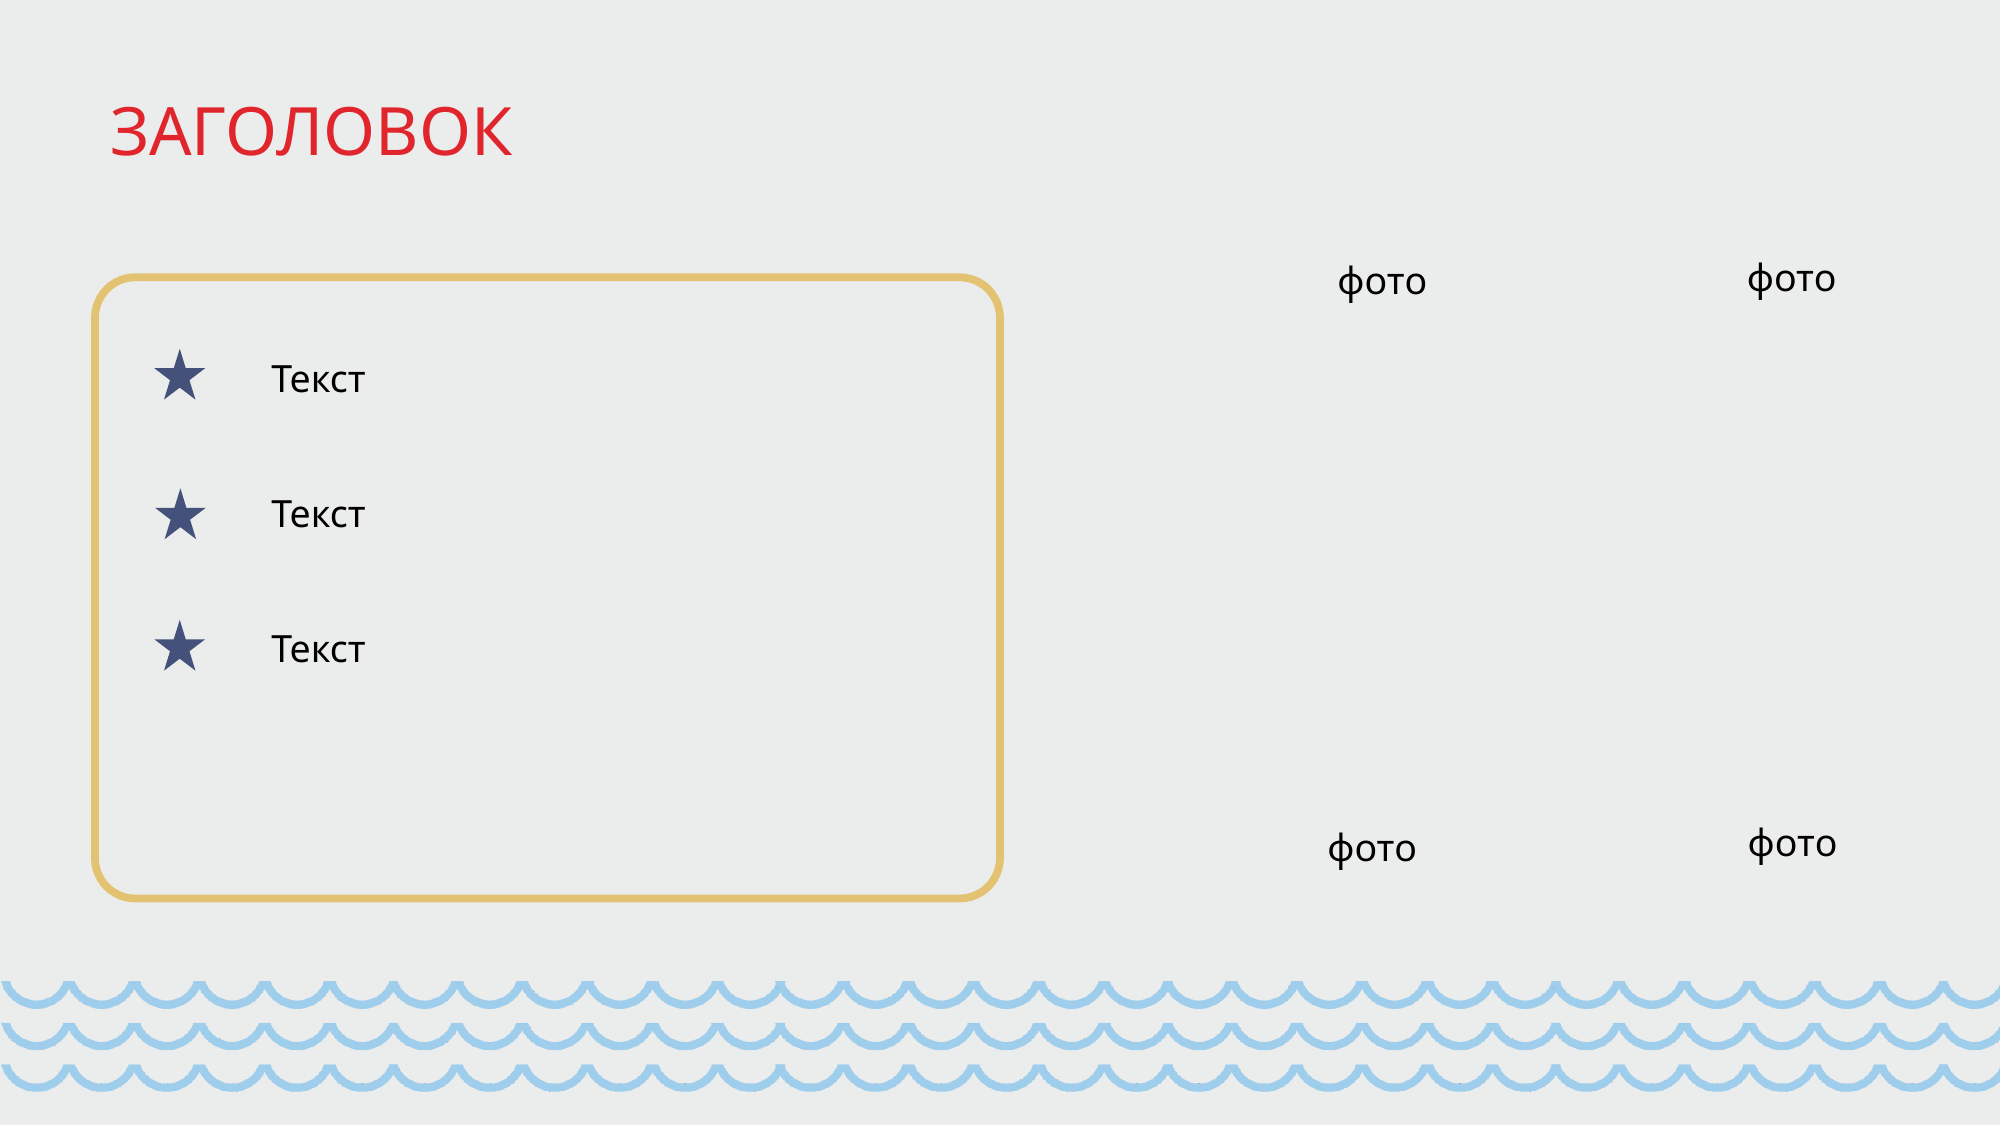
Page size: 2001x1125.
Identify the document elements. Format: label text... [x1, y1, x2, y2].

text_box Текст Текст Текст [256, 347, 992, 677]
text_box [151, 345, 209, 403]
text_box [93, 276, 1002, 900]
title ЗАГОЛОВОК [94, 24, 1172, 243]
picture [0, 0, 2000, 1122]
text_box [151, 484, 209, 542]
text_box [151, 616, 209, 674]
